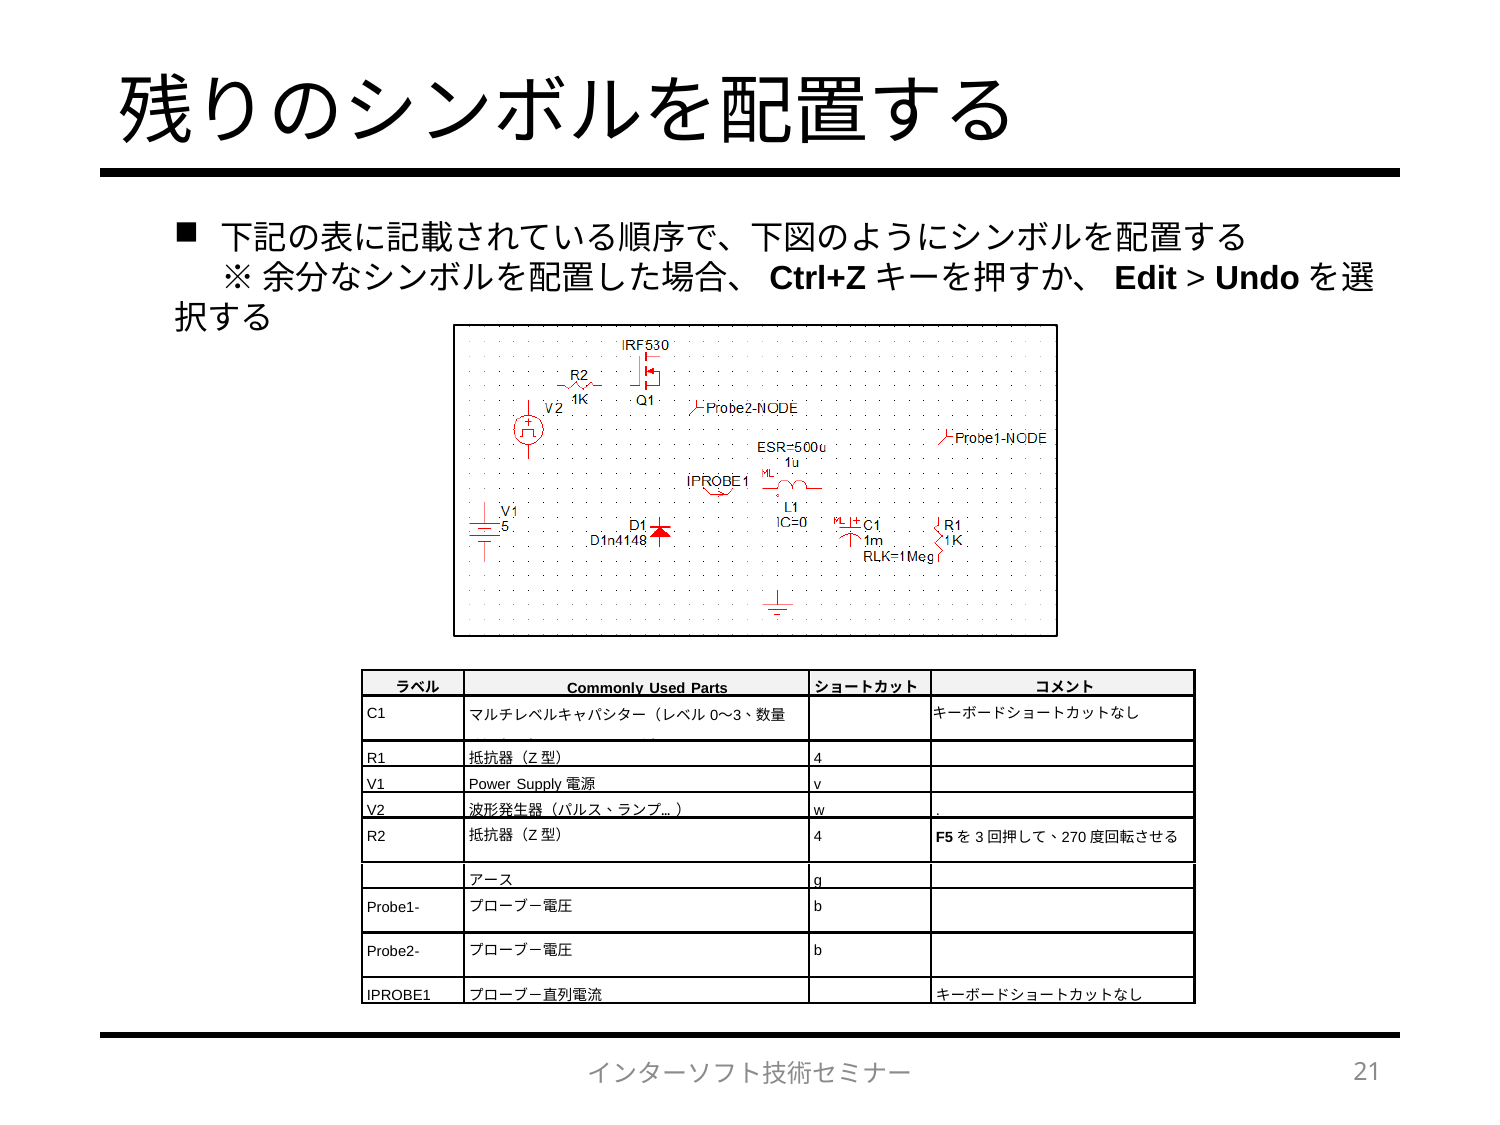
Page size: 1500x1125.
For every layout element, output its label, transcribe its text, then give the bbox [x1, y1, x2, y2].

title 残りのシンボルを配置する [103, 59, 1403, 167]
text_box 下記の表に記載されている順序で、下図のようにシンボルを配置する ※余分なシンボルを配置した場合、Ctrl+Zキーを押すか、Edit > Undoを選択する [159, 208, 1403, 344]
picture [454, 326, 1056, 635]
footer インターソフト技術セミナー [496, 1042, 1004, 1103]
slide_number 21 [1059, 1042, 1397, 1103]
picture [289, 668, 1207, 1033]
